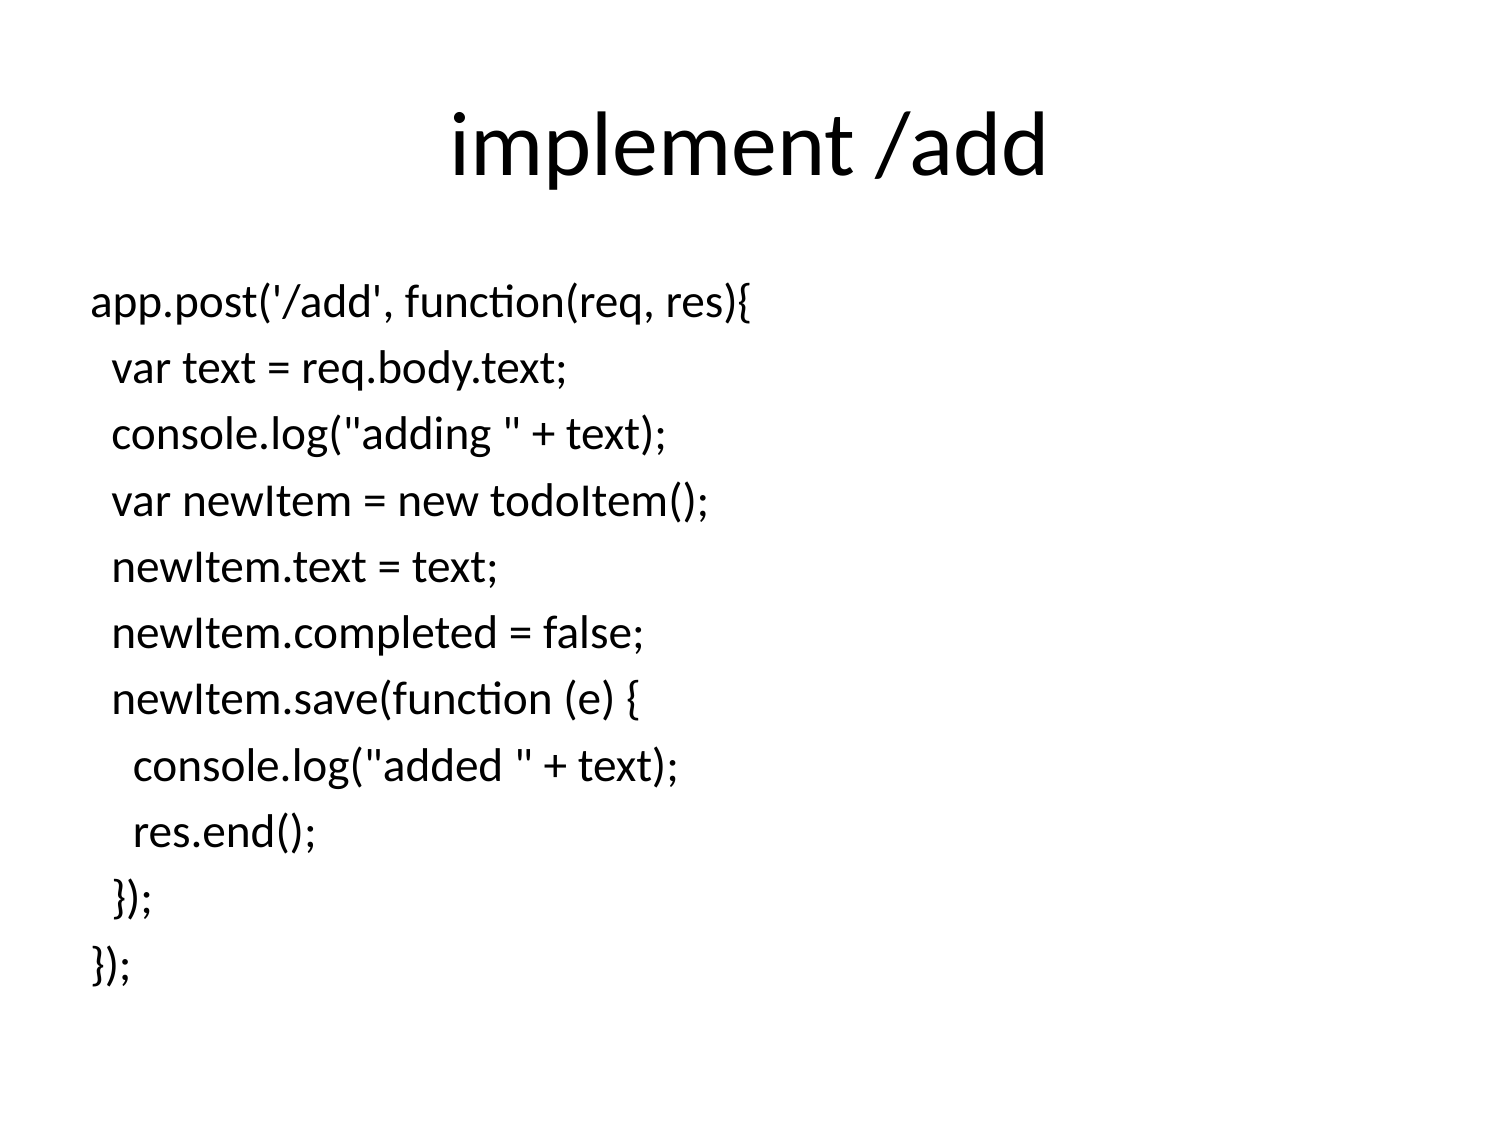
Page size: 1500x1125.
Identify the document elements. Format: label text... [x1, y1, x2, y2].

list app.post('/add', function(req, res){ var text = req.body.text; console.log("adding " + text); var newItem = new todoItem(); newItem.text = text; newItem.completed = false; newItem.save(function (e) { console.log("added " + text); res.end(); }); }); [75, 262, 1425, 1005]
title implement /add [75, 45, 1425, 233]
